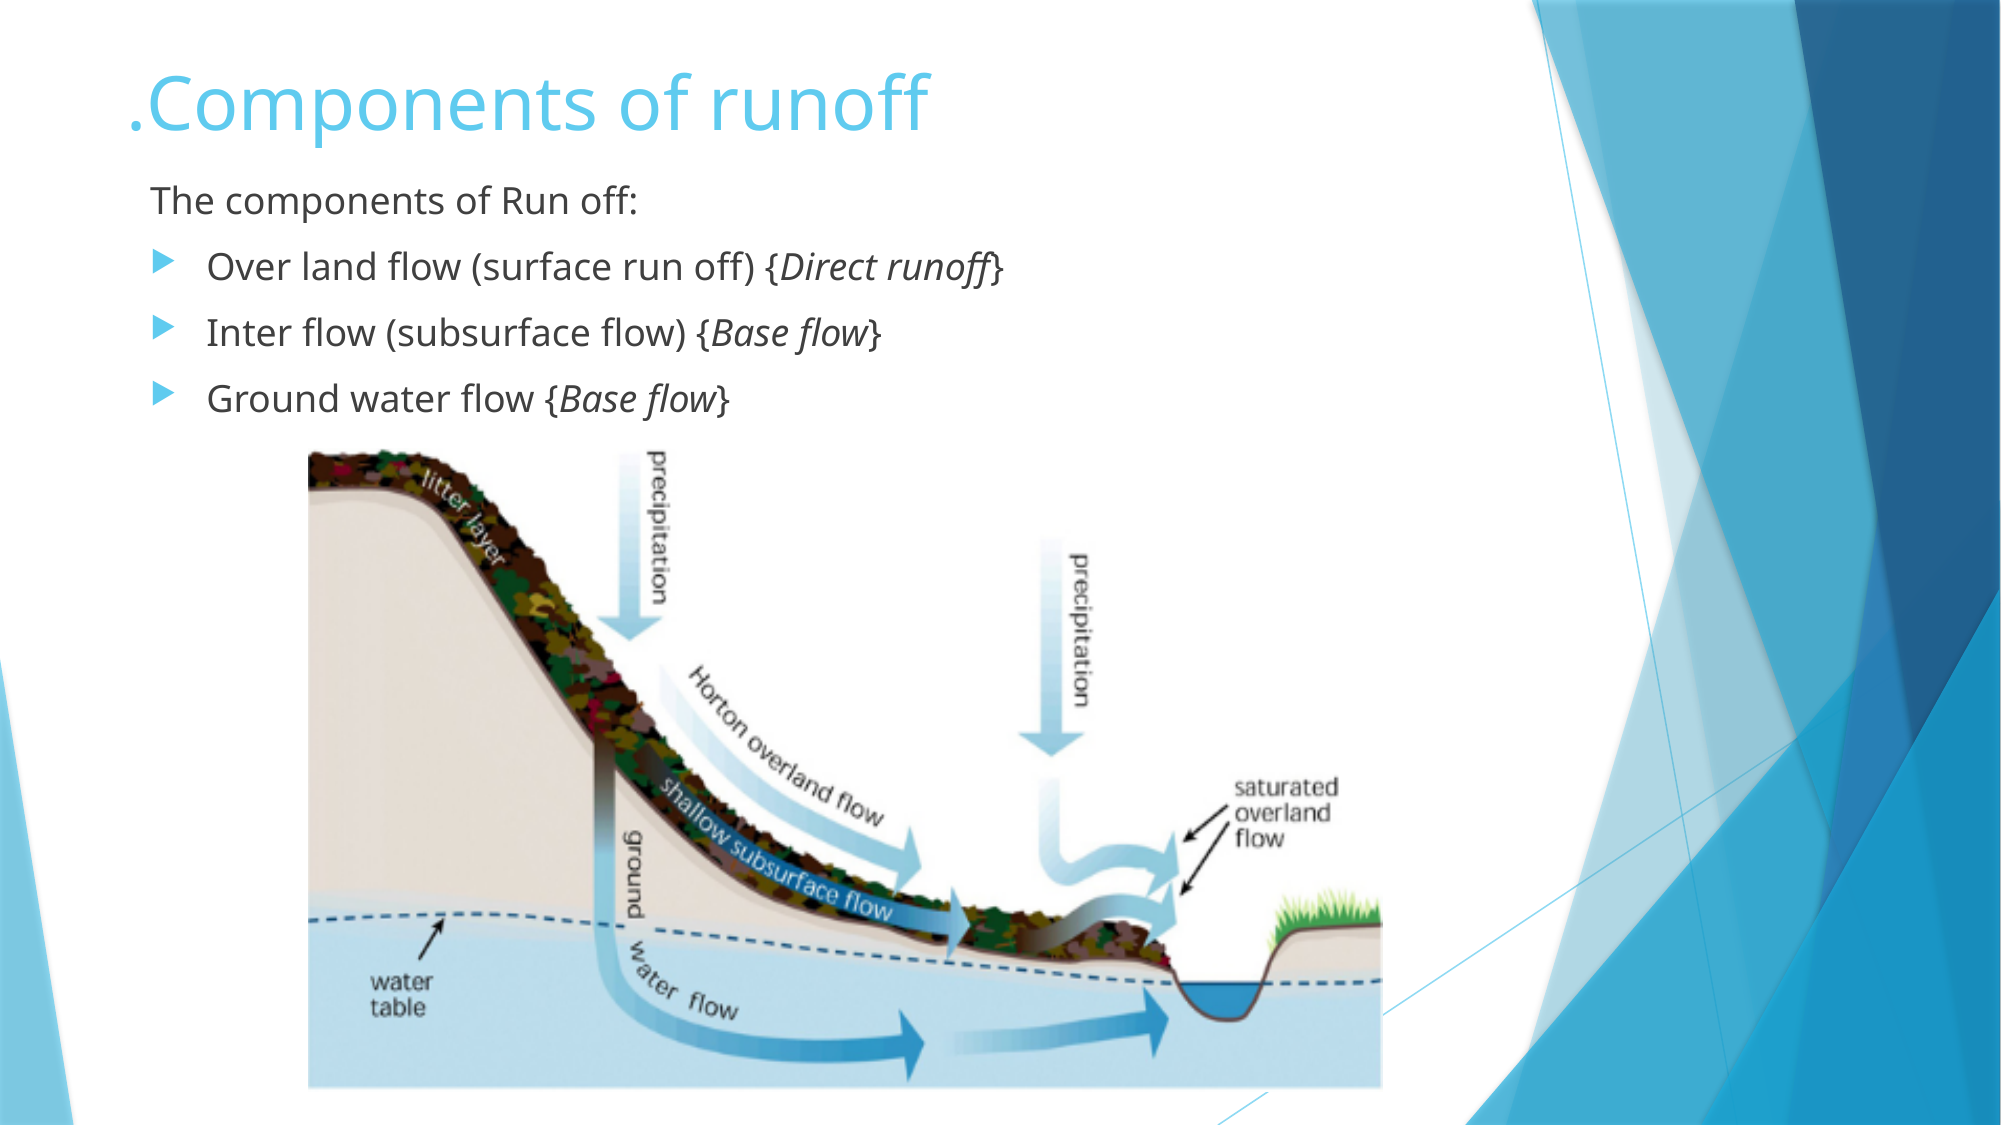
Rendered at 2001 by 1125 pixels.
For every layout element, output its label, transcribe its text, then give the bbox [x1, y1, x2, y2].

list The components of Run off: Over land flow (surface run off) {Direct runoff} Inter flow (subsurface flow) {Base flow} Ground water flow {Base flow} [135, 169, 1383, 433]
picture [308, 448, 1384, 1092]
title Components of runoff. [111, 47, 1522, 174]
